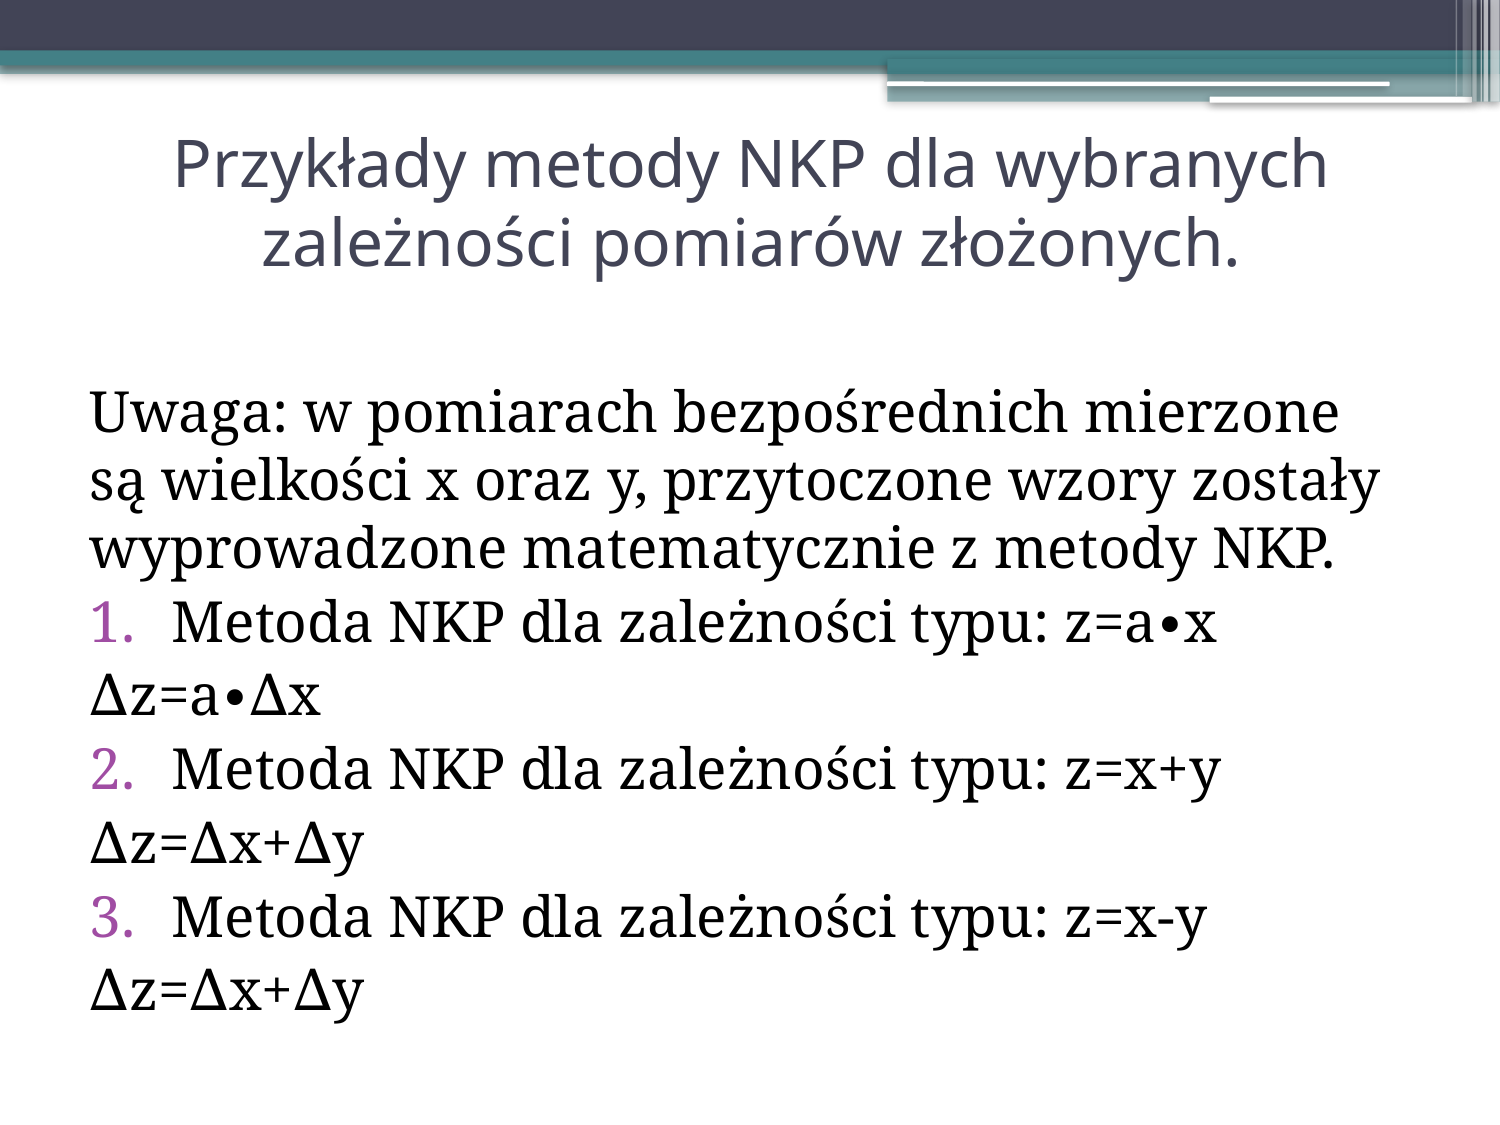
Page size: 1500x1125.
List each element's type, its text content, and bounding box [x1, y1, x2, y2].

title Przykłady metody NKP dla wybranych zależności pomiarów złożonych. [76, 113, 1427, 289]
list Uwaga: w pomiarach bezpośrednich mierzone są wielkości x oraz y, przytoczone wzory zostały wyprowadzone matematycznie z metody NKP. Metoda NKP dla zależności typu: z=a∙x ∆z=a∙∆x Metoda NKP dla zależności typu: z=x+y ∆z=∆x+∆y Metoda NKP dla zależności typu: z=x-y ∆z=∆x+∆y [75, 368, 1425, 1079]
